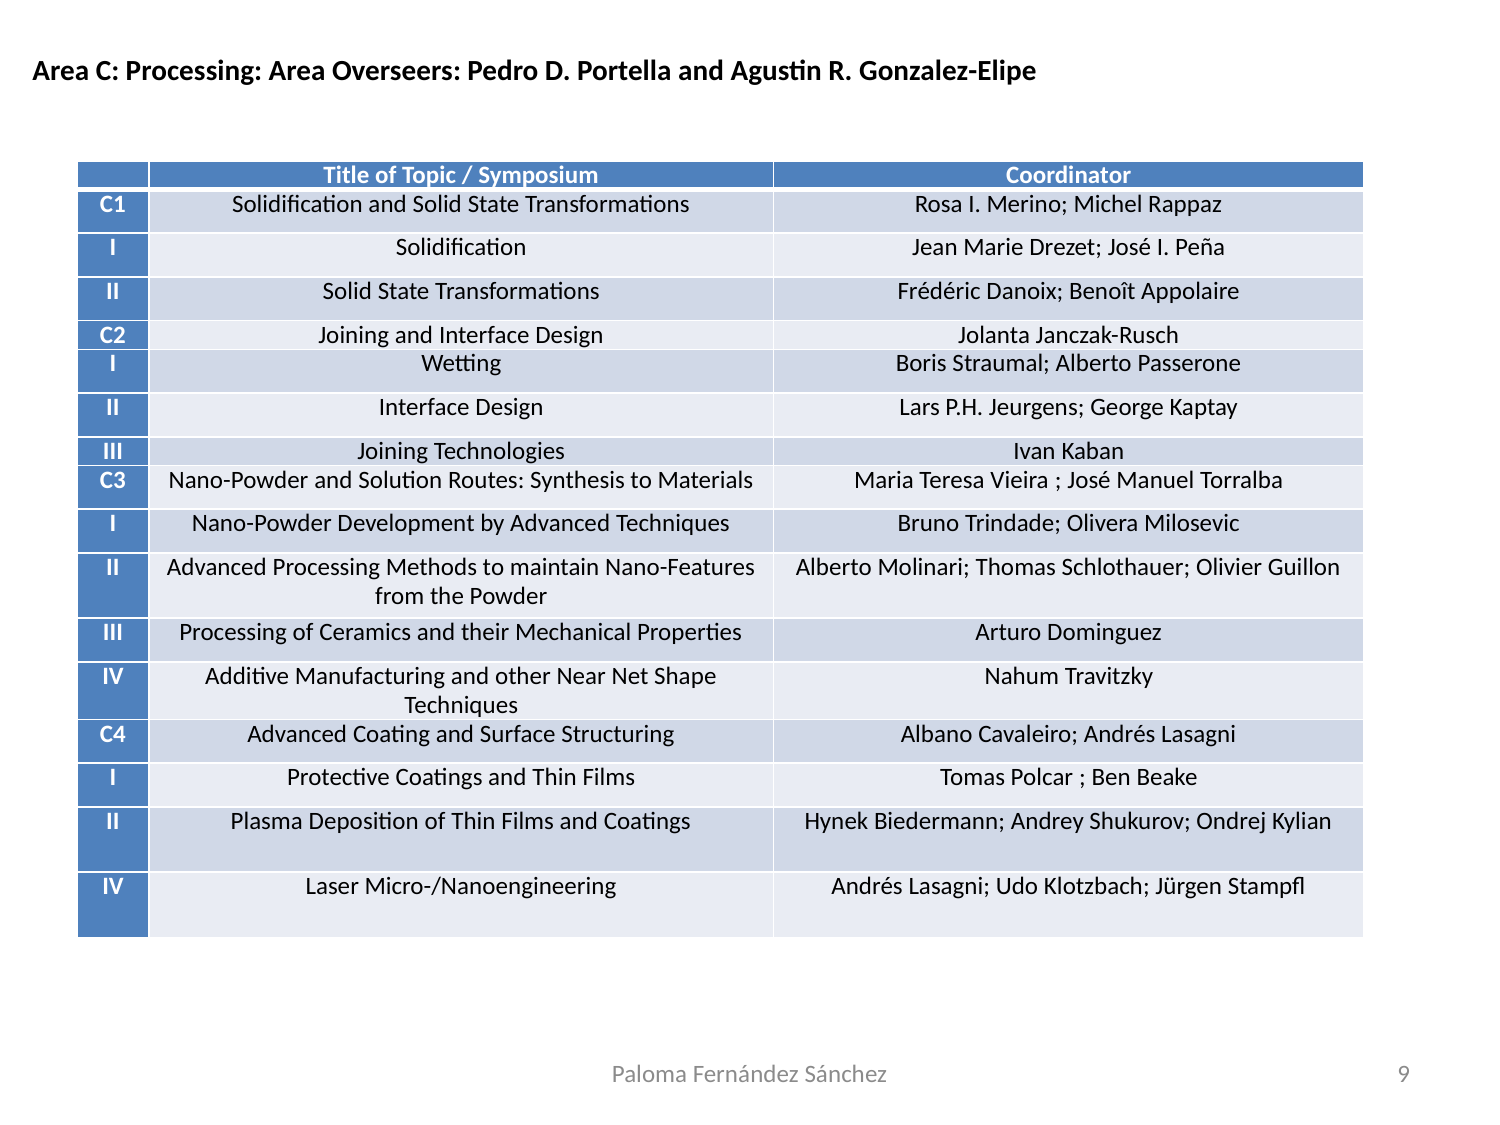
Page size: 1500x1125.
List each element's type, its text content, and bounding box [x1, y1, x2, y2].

table_cell C1 [78, 192, 148, 232]
table_cell Additive Manufacturing and other Near Net Shape Techniques [150, 663, 773, 719]
table_cell Albano Cavaleiro; Andrés Lasagni [774, 720, 1363, 762]
table_header Coordinator [774, 162, 1363, 187]
table_cell C3 [78, 466, 148, 508]
table_cell II [78, 278, 148, 320]
table_cell Nahum Travitzky [774, 663, 1363, 719]
table_cell Tomas Polcar ; Ben Beake [774, 764, 1363, 806]
footer Paloma Fernández Sánchez [512, 1042, 988, 1103]
table_cell Jean Marie Drezet; José I. Peña [774, 234, 1363, 276]
table_cell Interface Design [150, 394, 773, 436]
table_cell I [78, 764, 148, 806]
table_cell Advanced Processing Methods to maintain Nano-Features from the Powder [150, 554, 773, 617]
table_cell II [78, 554, 148, 617]
table_cell Joining and Interface Design [150, 321, 773, 349]
table_cell Laser Micro-/Nanoengineering [150, 873, 773, 937]
table_cell Joining Technologies [150, 438, 773, 465]
table_cell Nano-Powder Development by Advanced Techniques [150, 510, 773, 552]
table_cell Solidification and Solid State Transformations [150, 192, 773, 232]
table_cell C2 [78, 321, 148, 349]
table_cell Ivan Kaban [774, 438, 1363, 465]
table_cell II [78, 808, 148, 871]
table_cell Wetting [150, 350, 773, 392]
table_header [78, 162, 148, 187]
table_cell Jolanta Janczak-Rusch [774, 321, 1363, 349]
table_cell III [78, 438, 148, 465]
table_cell I [78, 350, 148, 392]
table_cell Alberto Molinari; Thomas Schlothauer; Olivier Guillon [774, 554, 1363, 617]
table_cell III [78, 619, 148, 661]
table_cell Nano-Powder and Solution Routes: Synthesis to Materials [150, 466, 773, 508]
table_cell Bruno Trindade; Olivera Milosevic [774, 510, 1363, 552]
text_box Area C: Processing: Area Overseers: Pedro D. Portella and Agustin R. Gonzalez-Elipe [17, 43, 1341, 94]
table_cell Plasma Deposition of Thin Films and Coatings [150, 808, 773, 871]
table_cell II [78, 394, 148, 436]
table_cell Rosa I. Merino; Michel Rappaz [774, 192, 1363, 232]
table_cell Advanced Coating and Surface Structuring [150, 720, 773, 762]
table_cell Arturo Dominguez [774, 619, 1363, 661]
table_cell Maria Teresa Vieira ; José Manuel Torralba [774, 466, 1363, 508]
table_cell I [78, 510, 148, 552]
table_cell Protective Coatings and Thin Films [150, 764, 773, 806]
table_cell Solidification [150, 234, 773, 276]
table_cell IV [78, 663, 148, 719]
table_cell IV [78, 873, 148, 937]
table_cell Hynek Biedermann; Andrey Shukurov; Ondrej Kylian [774, 808, 1363, 871]
table_header Title of Topic / Symposium [150, 162, 773, 187]
table_cell Boris Straumal; Alberto Passerone [774, 350, 1363, 392]
table_cell I [78, 234, 148, 276]
table_cell Processing of Ceramics and their Mechanical Properties [150, 619, 773, 661]
table_cell Frédéric Danoix; Benoît Appolaire [774, 278, 1363, 320]
slide_number 9 [1074, 1042, 1425, 1103]
table_cell Lars P.H. Jeurgens; George Kaptay [774, 394, 1363, 436]
table_cell C4 [78, 720, 148, 762]
table_cell Andrés Lasagni; Udo Klotzbach; Jürgen Stampfl [774, 873, 1363, 937]
table_cell Solid State Transformations [150, 278, 773, 320]
